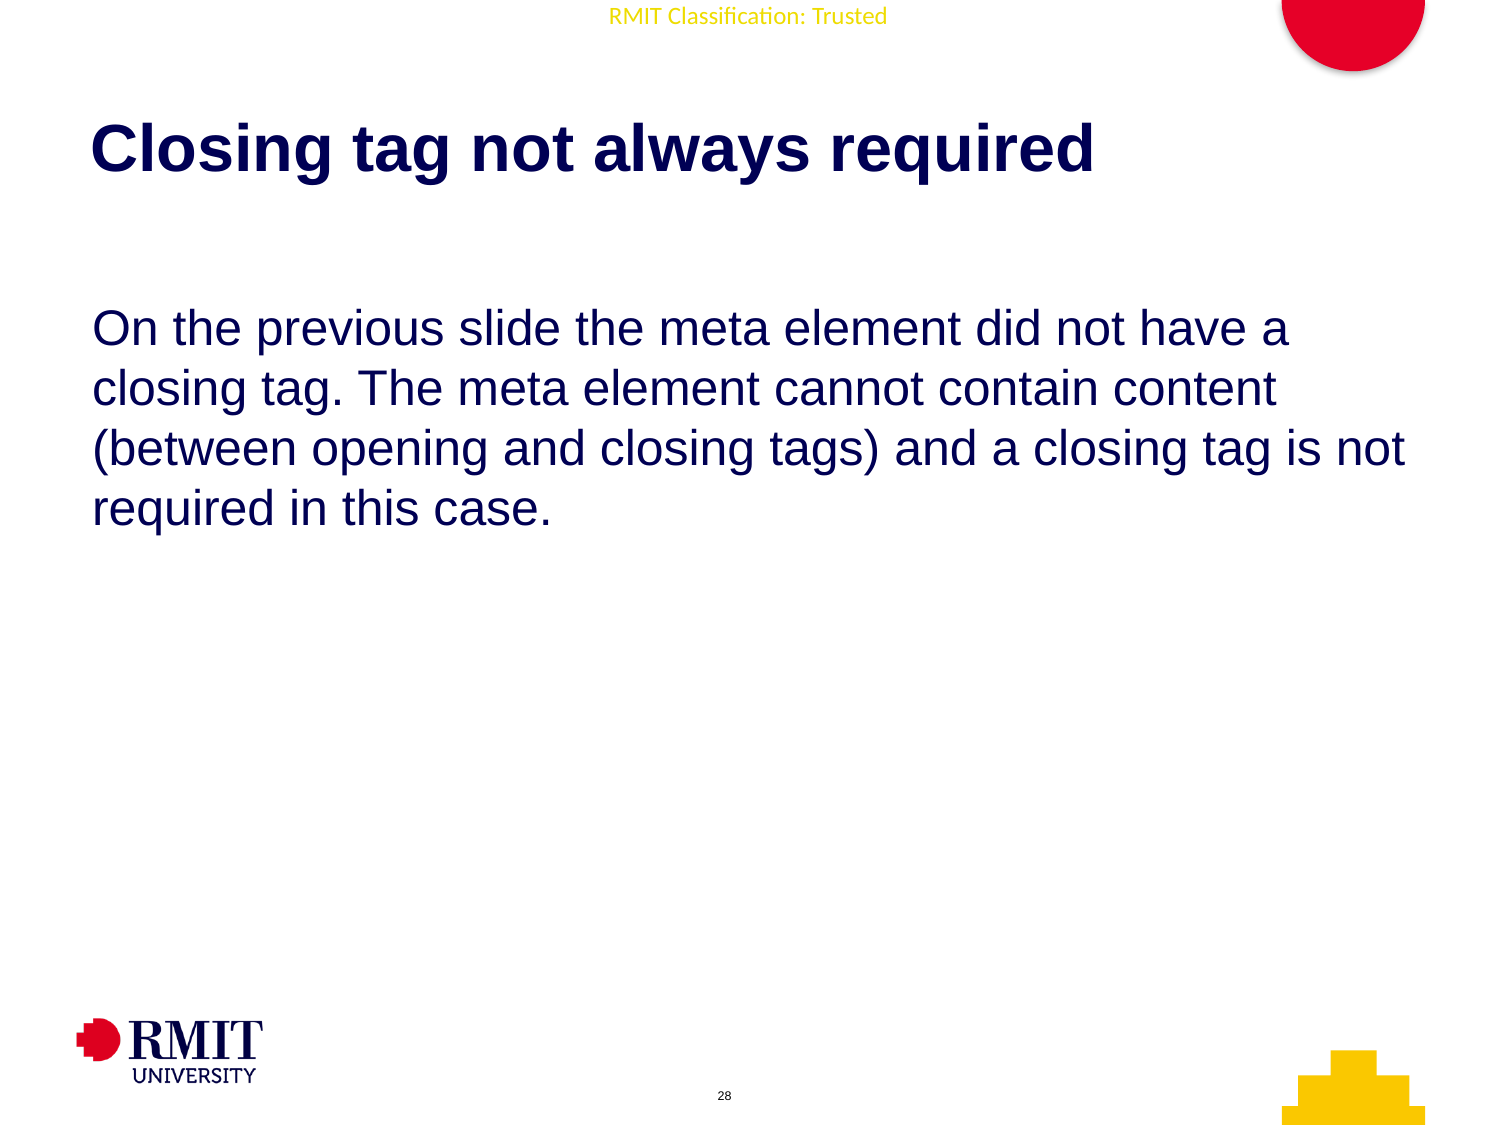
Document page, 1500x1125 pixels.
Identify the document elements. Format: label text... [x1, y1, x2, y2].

title Closing tag not always required [75, 23, 1237, 267]
list On the previous slide the meta element did not have a closing tag. The meta element cannot contain content (between opening and closing tags) and a closing tag is not required in this case. [75, 288, 1425, 952]
picture [57, 1001, 281, 1102]
